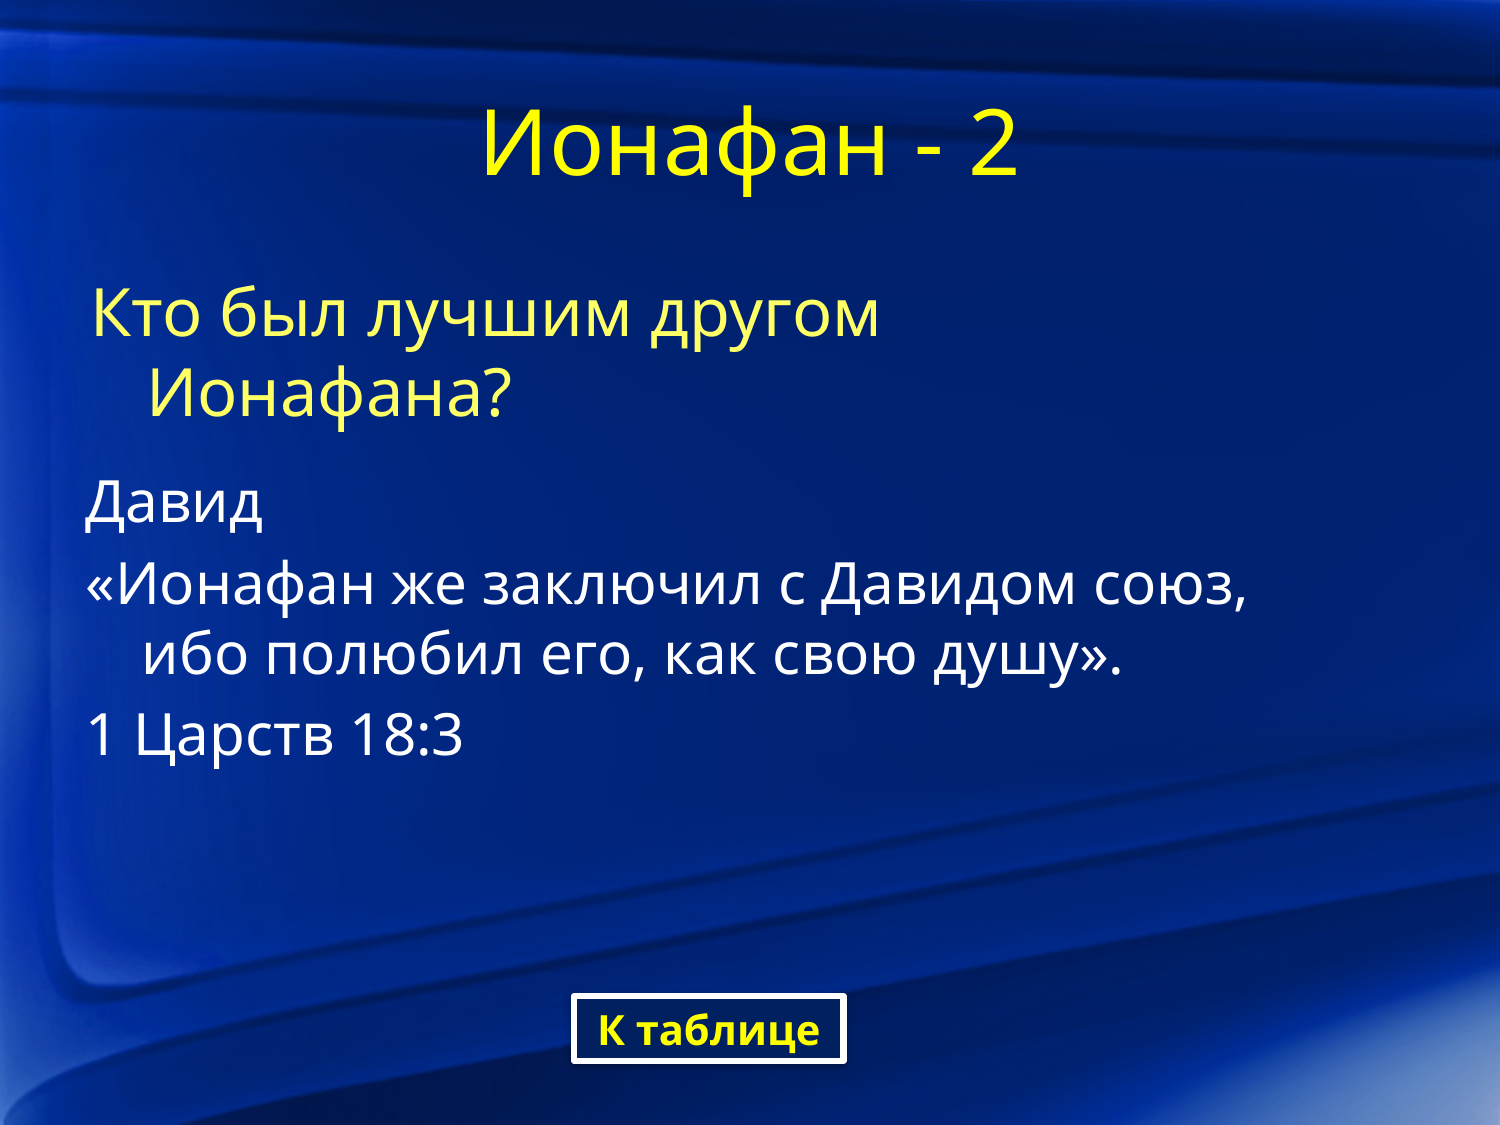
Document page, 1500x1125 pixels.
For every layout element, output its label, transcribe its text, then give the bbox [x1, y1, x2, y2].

list Кто был лучшим другом Ионафана? [75, 262, 1278, 457]
title Ионафан - 2 [75, 45, 1425, 233]
text_box К таблице [571, 993, 847, 1064]
picture [0, 0, 1500, 1125]
list Давид «Ионафан же заключил с Давидом союз, ибо полюбил его, как свою душу». 1 Царств 18:3 [70, 457, 1301, 914]
